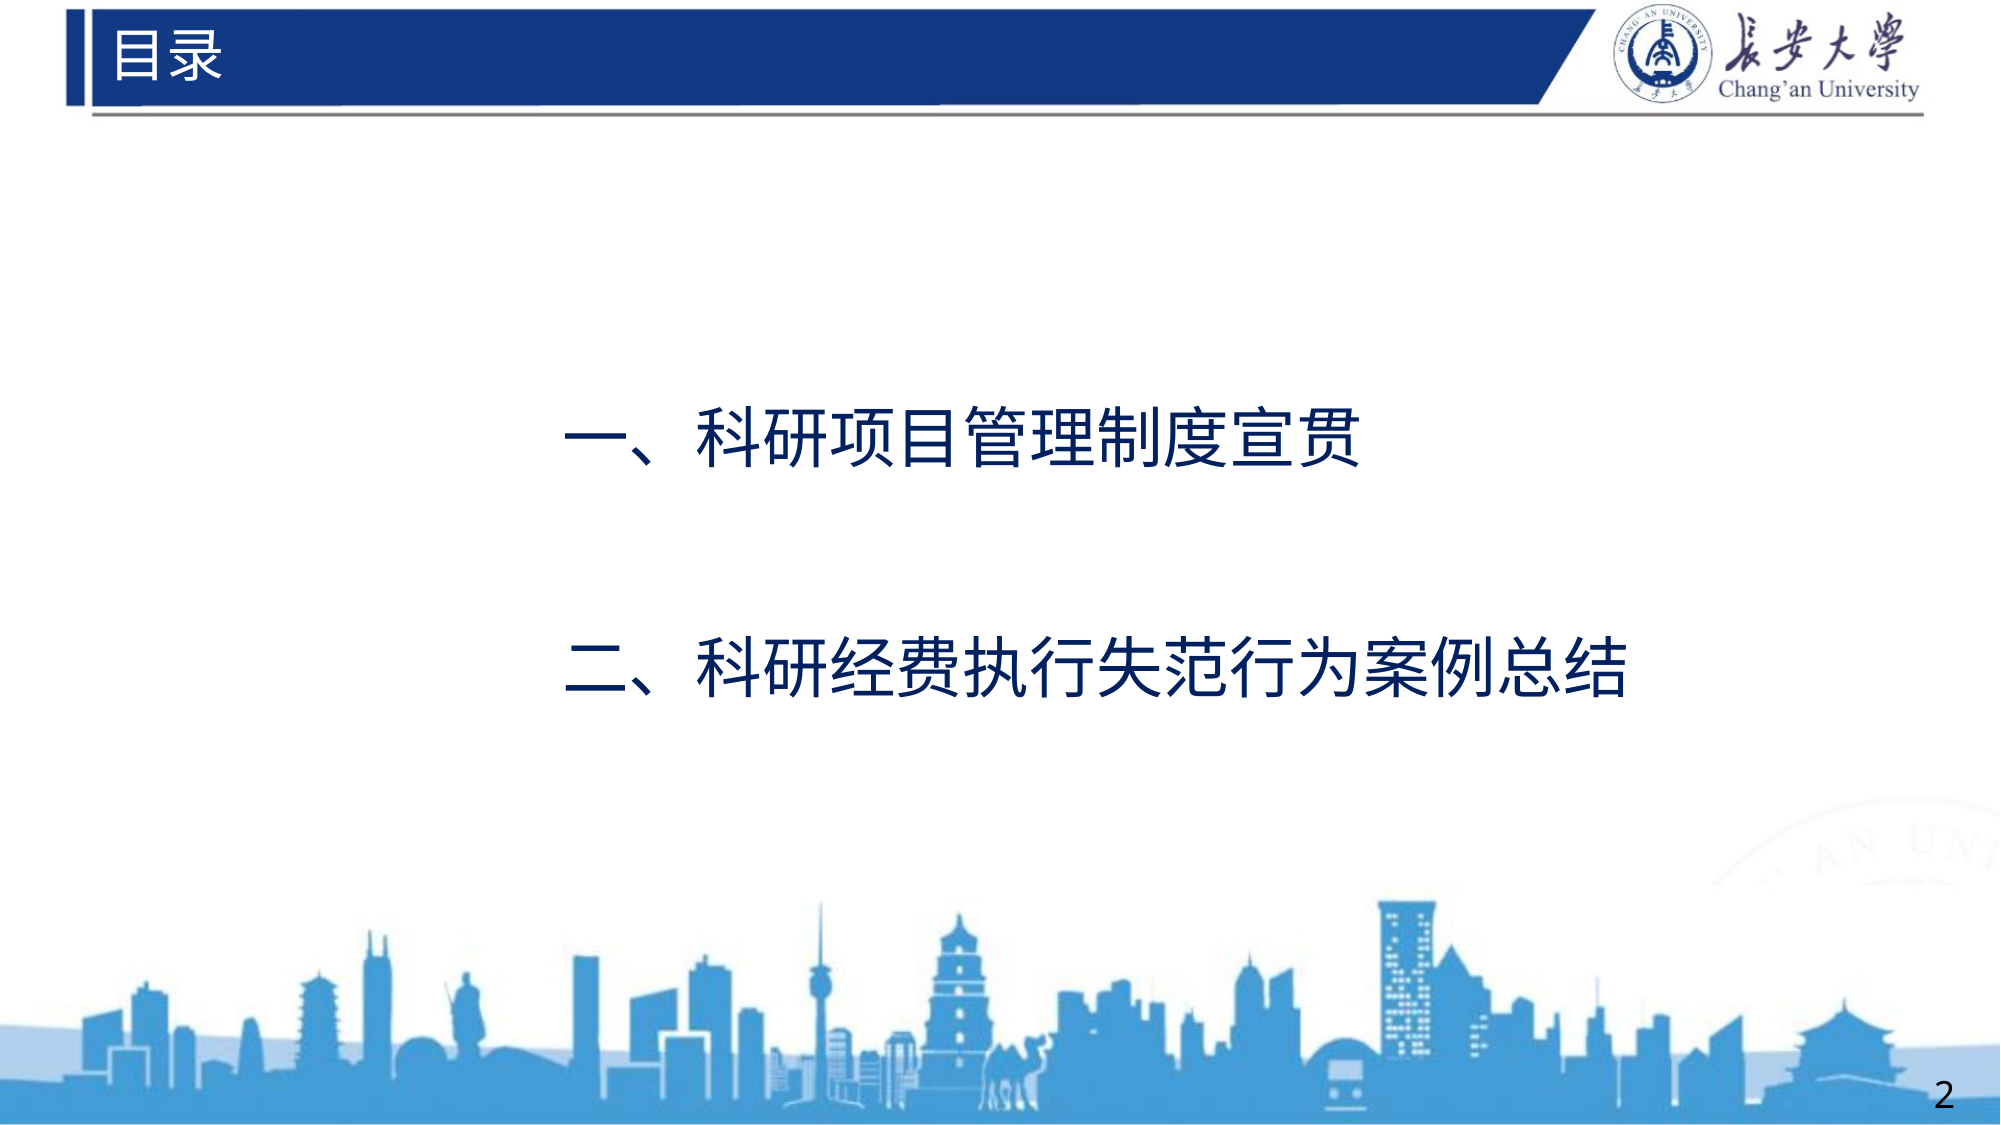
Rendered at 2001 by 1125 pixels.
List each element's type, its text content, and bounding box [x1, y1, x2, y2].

text_box 目录 [108, 27, 250, 88]
text_box 一、科研项目管理制度宣贯 [562, 406, 1389, 477]
text_box 2 [1933, 1076, 1980, 1116]
text_box 二、科研经费执行失范行为案例总结 [562, 635, 1656, 706]
text_box [0, 0, 2000, 1125]
